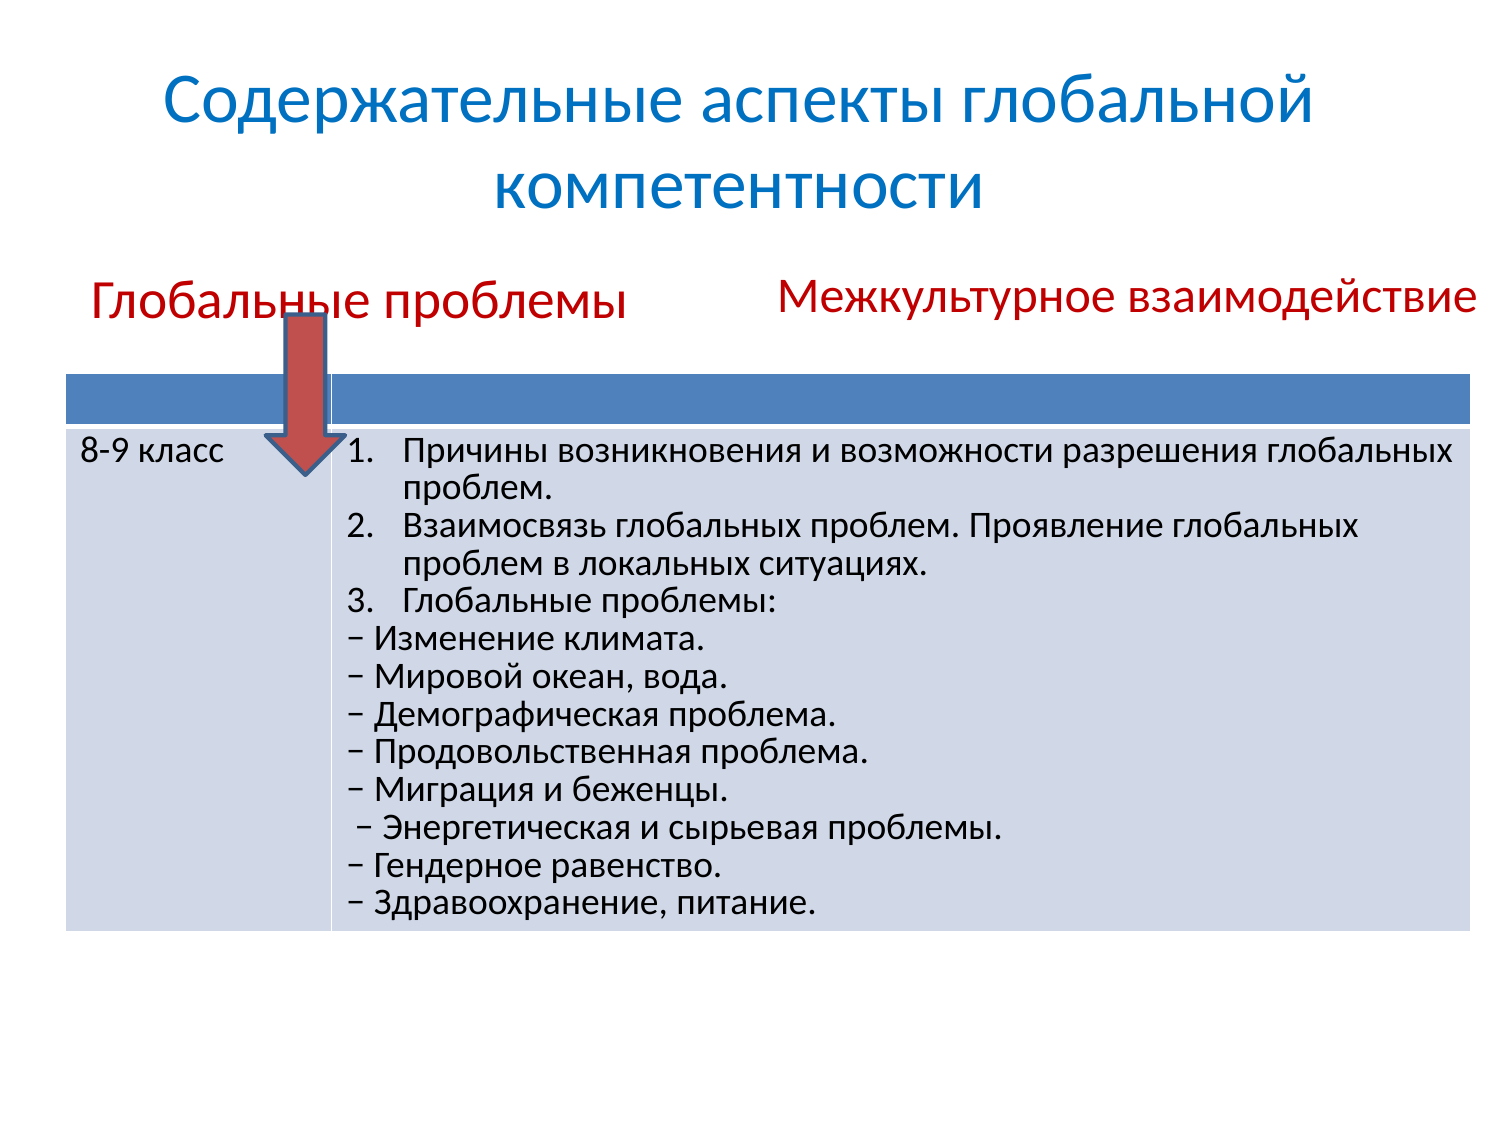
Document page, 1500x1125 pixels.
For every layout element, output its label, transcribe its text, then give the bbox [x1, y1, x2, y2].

table_cell Причины возникновения и возможности разрешения глобальных проблем. Взаимосвязь глобальных проблем. Проявление глобальных проблем в локальных ситуациях. Глобальные проблемы: − Изменение климата. − Мировой океан, вода. − Демографическая проблема. − Продовольственная проблема. − Миграция и беженцы. − Энергетическая и сырьевая проблемы. − Гендерное равенство. − Здравоохранение, питание. [332, 429, 1470, 931]
text_box [263, 312, 348, 478]
table_header [66, 374, 283, 424]
table_header [332, 374, 1470, 424]
table_cell 8-9 класс [66, 429, 331, 931]
text_box Межкультурное взаимодействие [761, 255, 1500, 327]
list Глобальные проблемы [76, 255, 668, 350]
title Содержательные аспекты глобальной компетентности [64, 42, 1415, 231]
